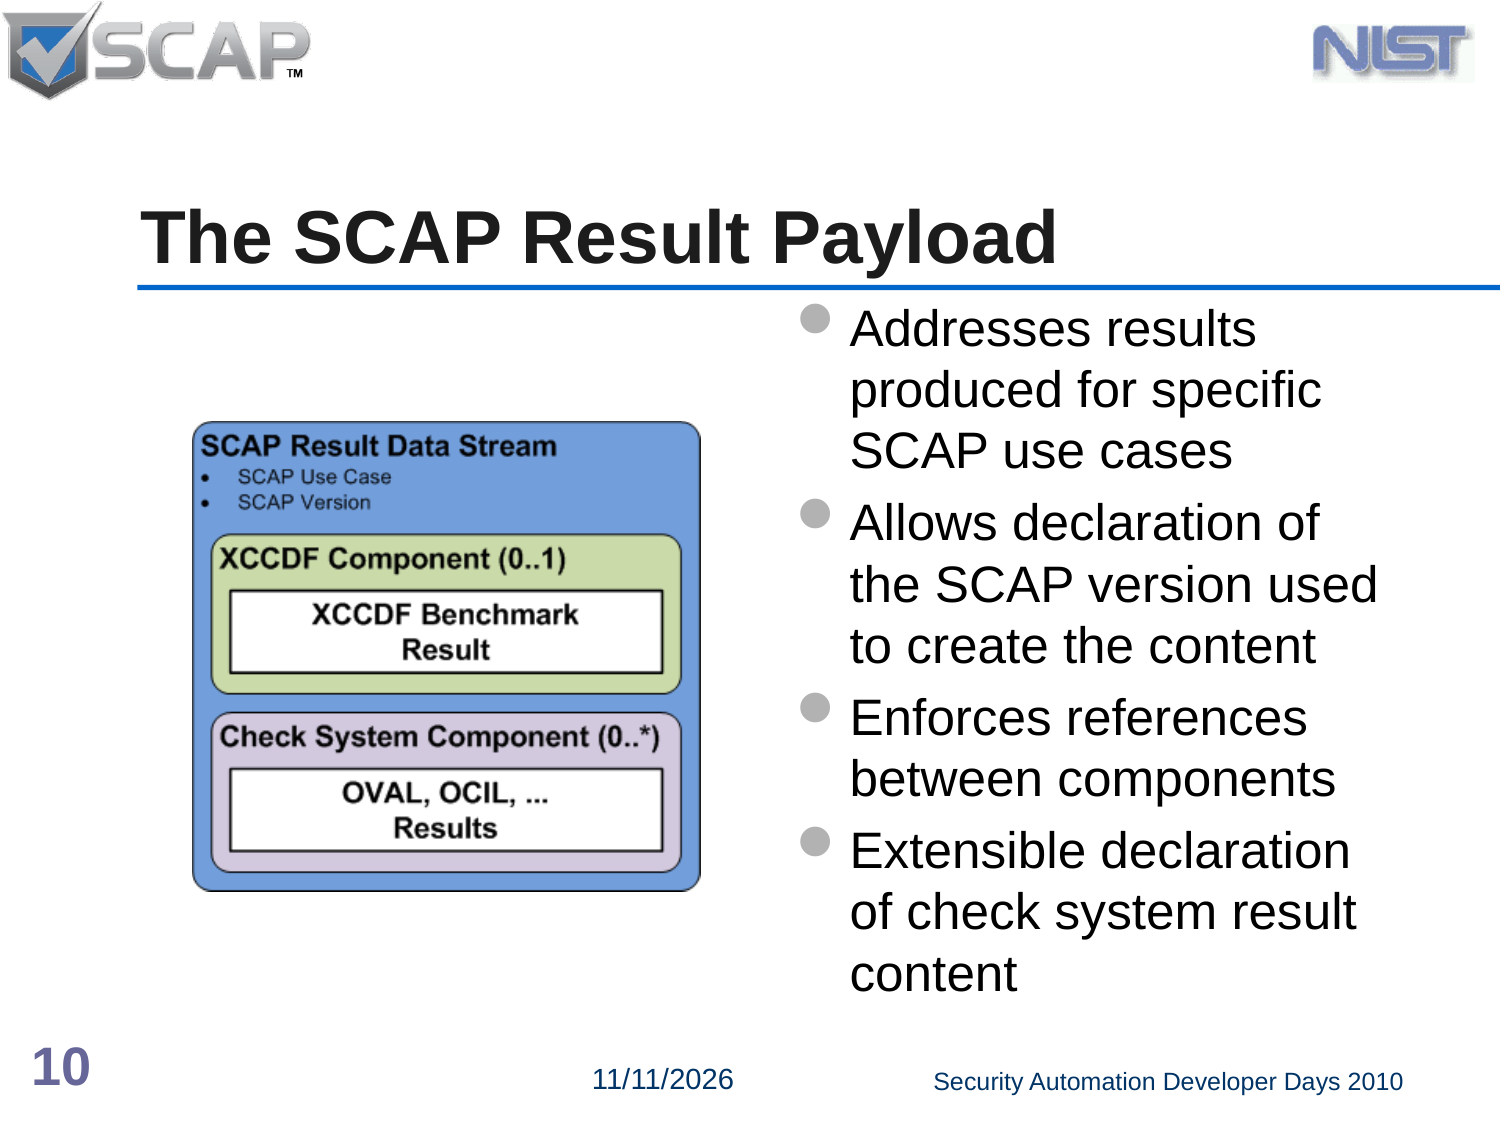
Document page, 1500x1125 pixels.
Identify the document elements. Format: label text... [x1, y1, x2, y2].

footer Security Automation Developer Days 2010 [912, 1024, 1426, 1104]
slide_number 10 [13, 1023, 111, 1105]
list Addresses results produced for specific SCAP use cases Allows declaration of the SCAP version used to create the content Enforces references between components Extensible declaration of check system result content [780, 287, 1400, 1026]
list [192, 420, 701, 892]
picture [1312, 24, 1475, 83]
title The SCAP Result Payload [124, 99, 1426, 288]
picture [0, 0, 313, 103]
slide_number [399, 1024, 750, 1104]
